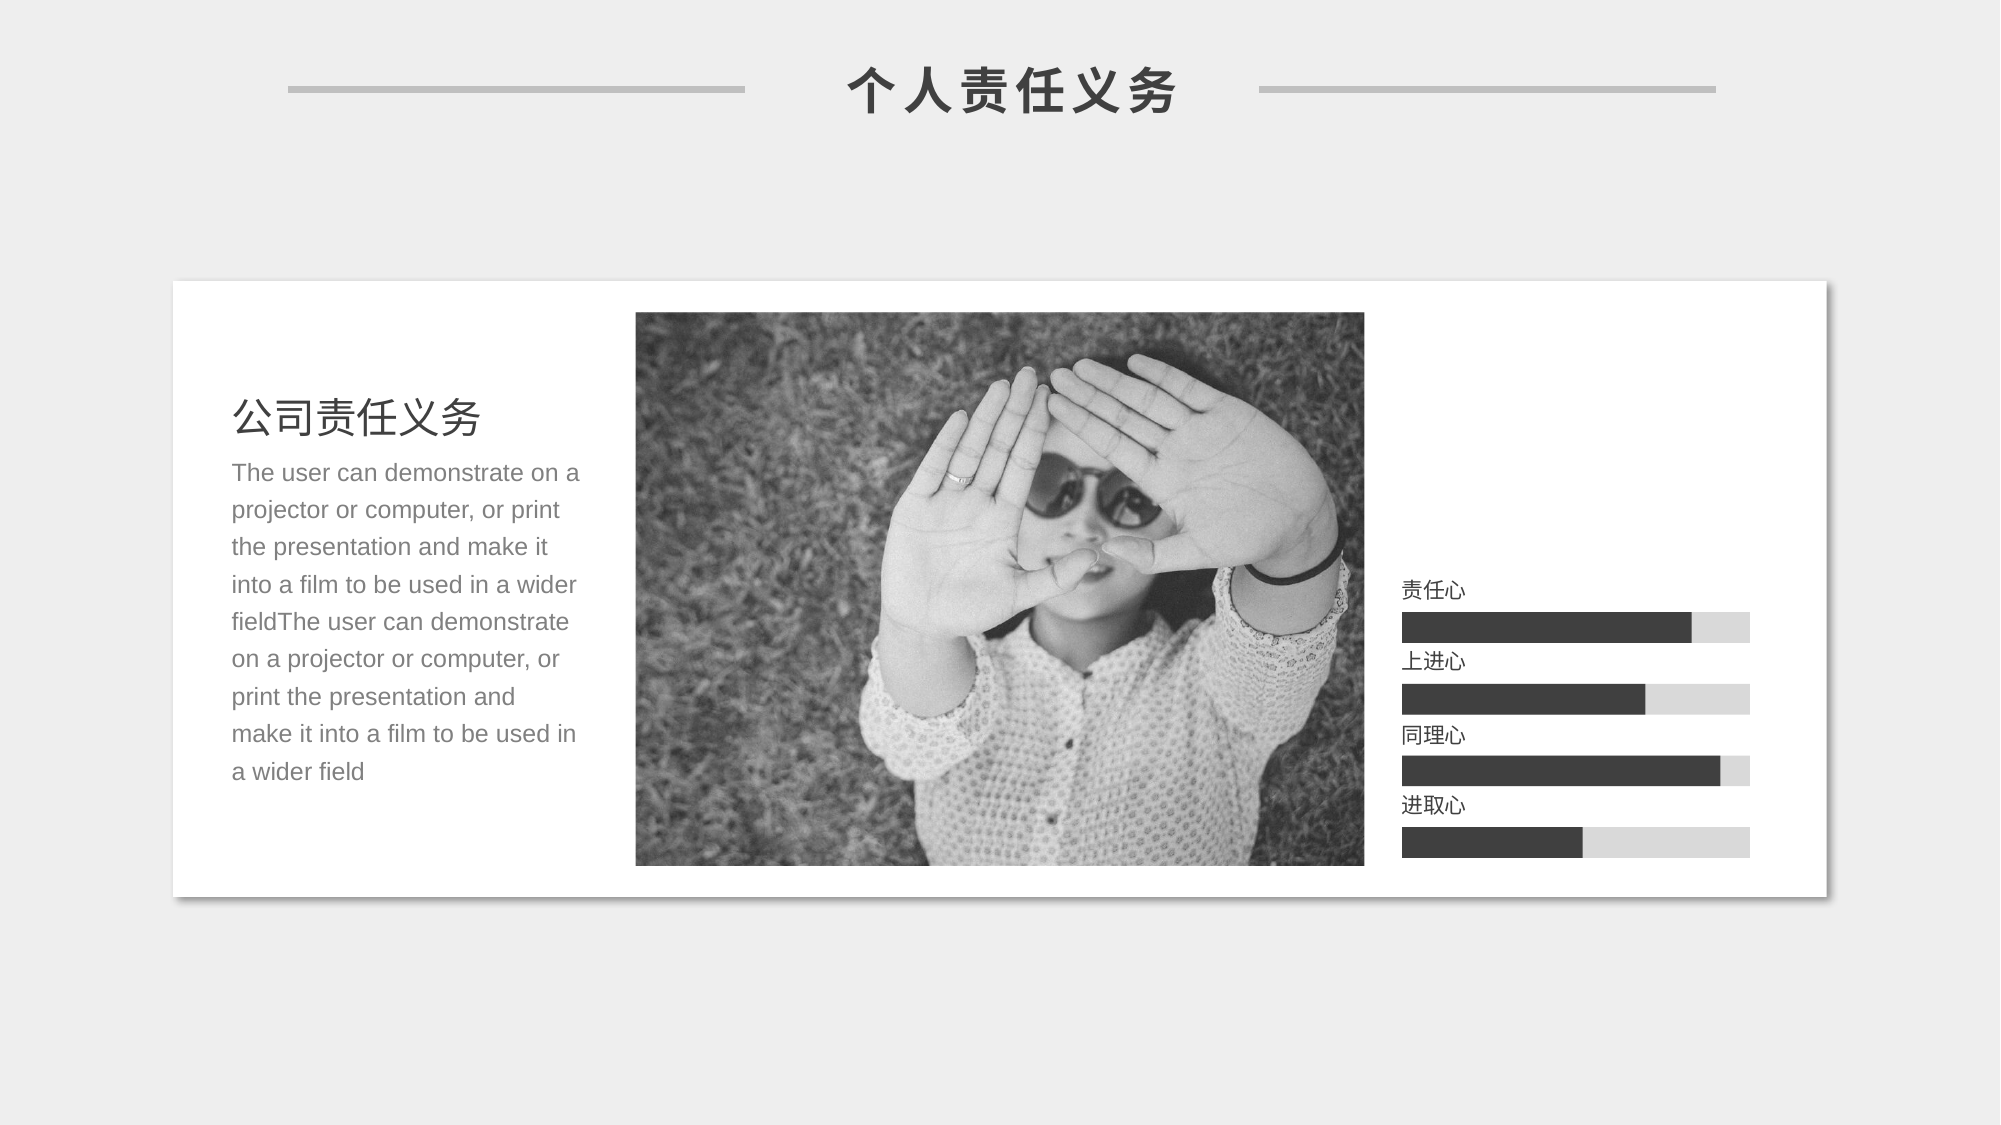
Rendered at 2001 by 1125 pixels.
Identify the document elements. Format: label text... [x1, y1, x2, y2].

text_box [1386, 569, 1788, 858]
text_box 个人责任义务 [752, 51, 1273, 127]
text_box [172, 280, 1828, 898]
picture [635, 312, 1365, 866]
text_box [216, 384, 618, 797]
